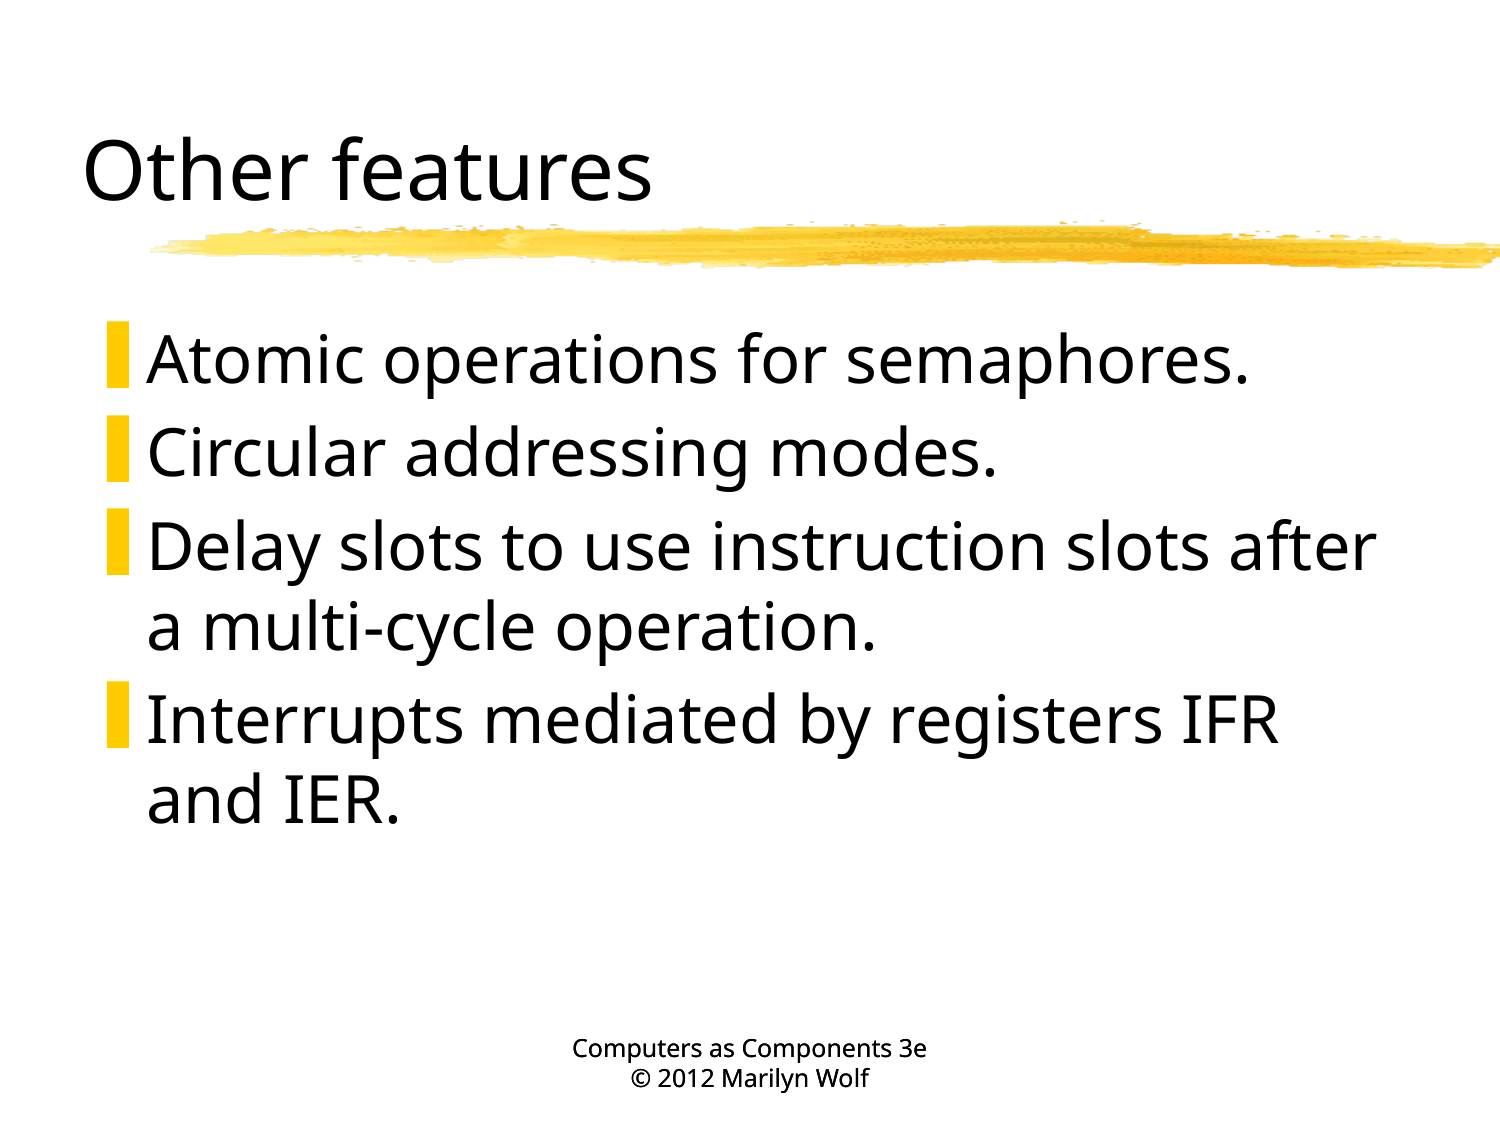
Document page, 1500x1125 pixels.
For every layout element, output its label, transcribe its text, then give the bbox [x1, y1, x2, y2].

list Atomic operations for semaphores. Circular addressing modes. Delay slots to use instruction slots after a multi-cycle operation. Interrupts mediated by registers IFR and IER. [74, 309, 1417, 994]
picture [150, 215, 1500, 279]
title Other features [66, 37, 1342, 226]
